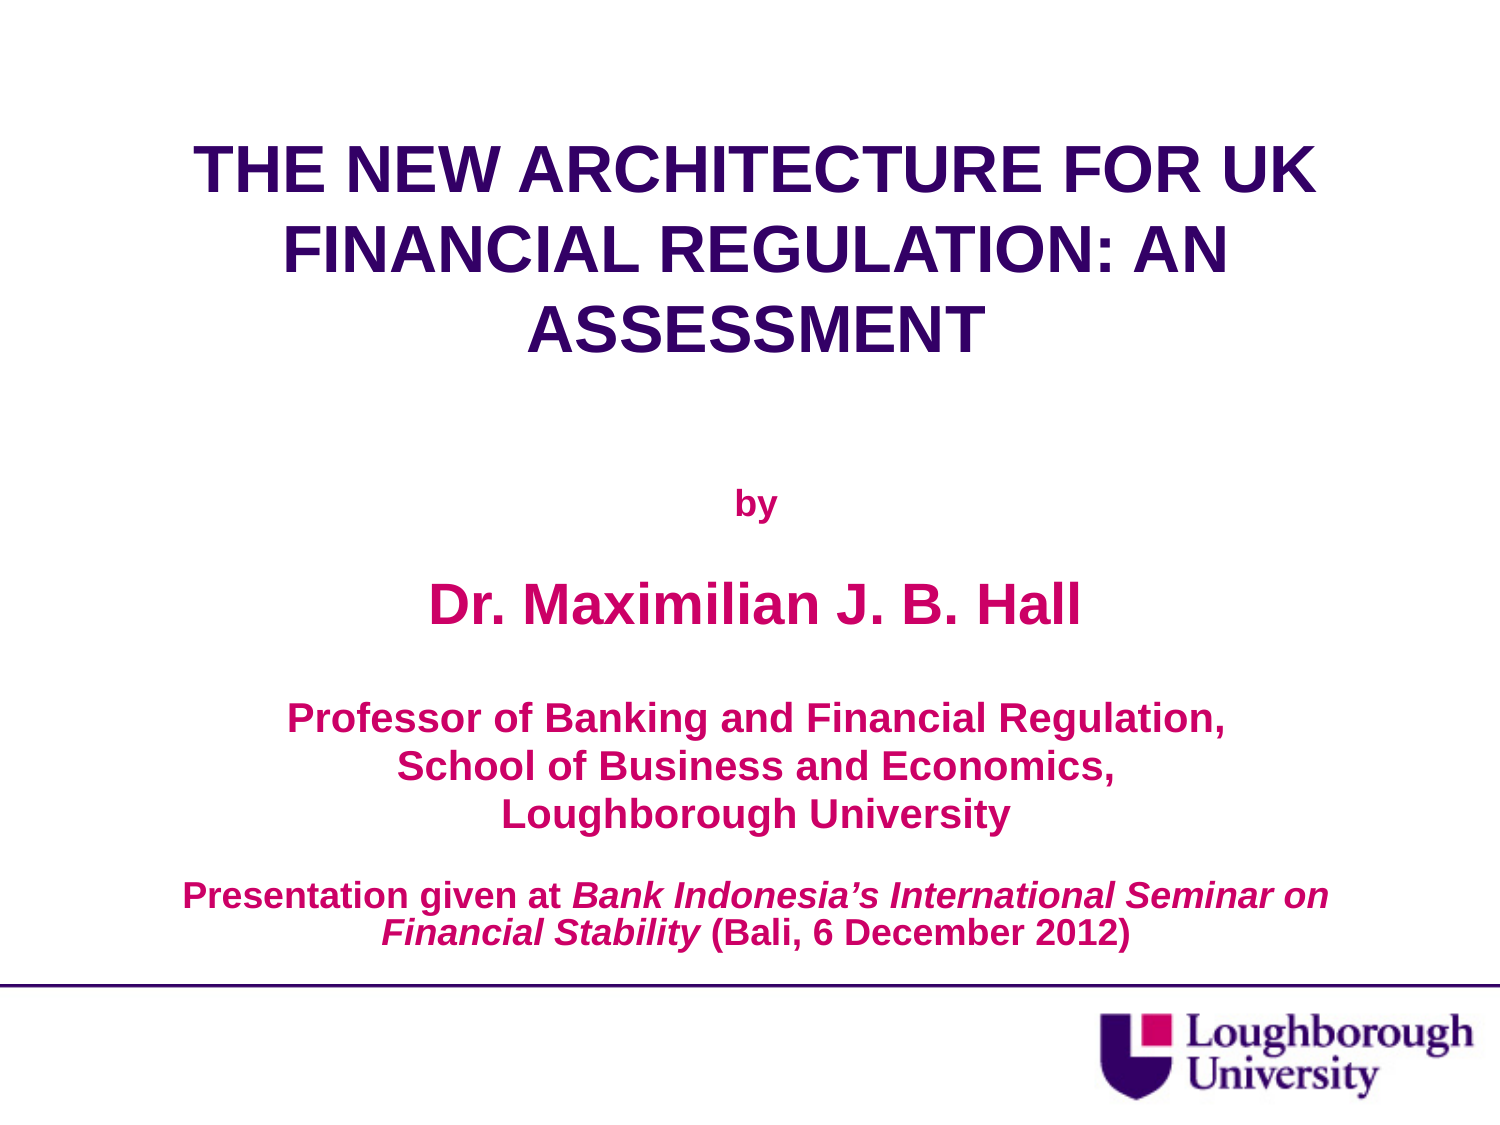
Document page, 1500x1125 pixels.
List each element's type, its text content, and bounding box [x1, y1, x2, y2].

title THE NEW ARCHITECTURE FOR UK FINANCIAL REGULATION: AN ASSESSMENT [150, 54, 1363, 374]
subtitle by Dr. Maximilian J. B. Hall Professor of Banking and Financial Regulation, School of Business and Economics, Loughborough University Presentation given at Bank Indonesia’s International Seminar on Financial Stability (Bali, 6 December 2012) [150, 479, 1363, 977]
picture [0, 984, 1500, 1125]
